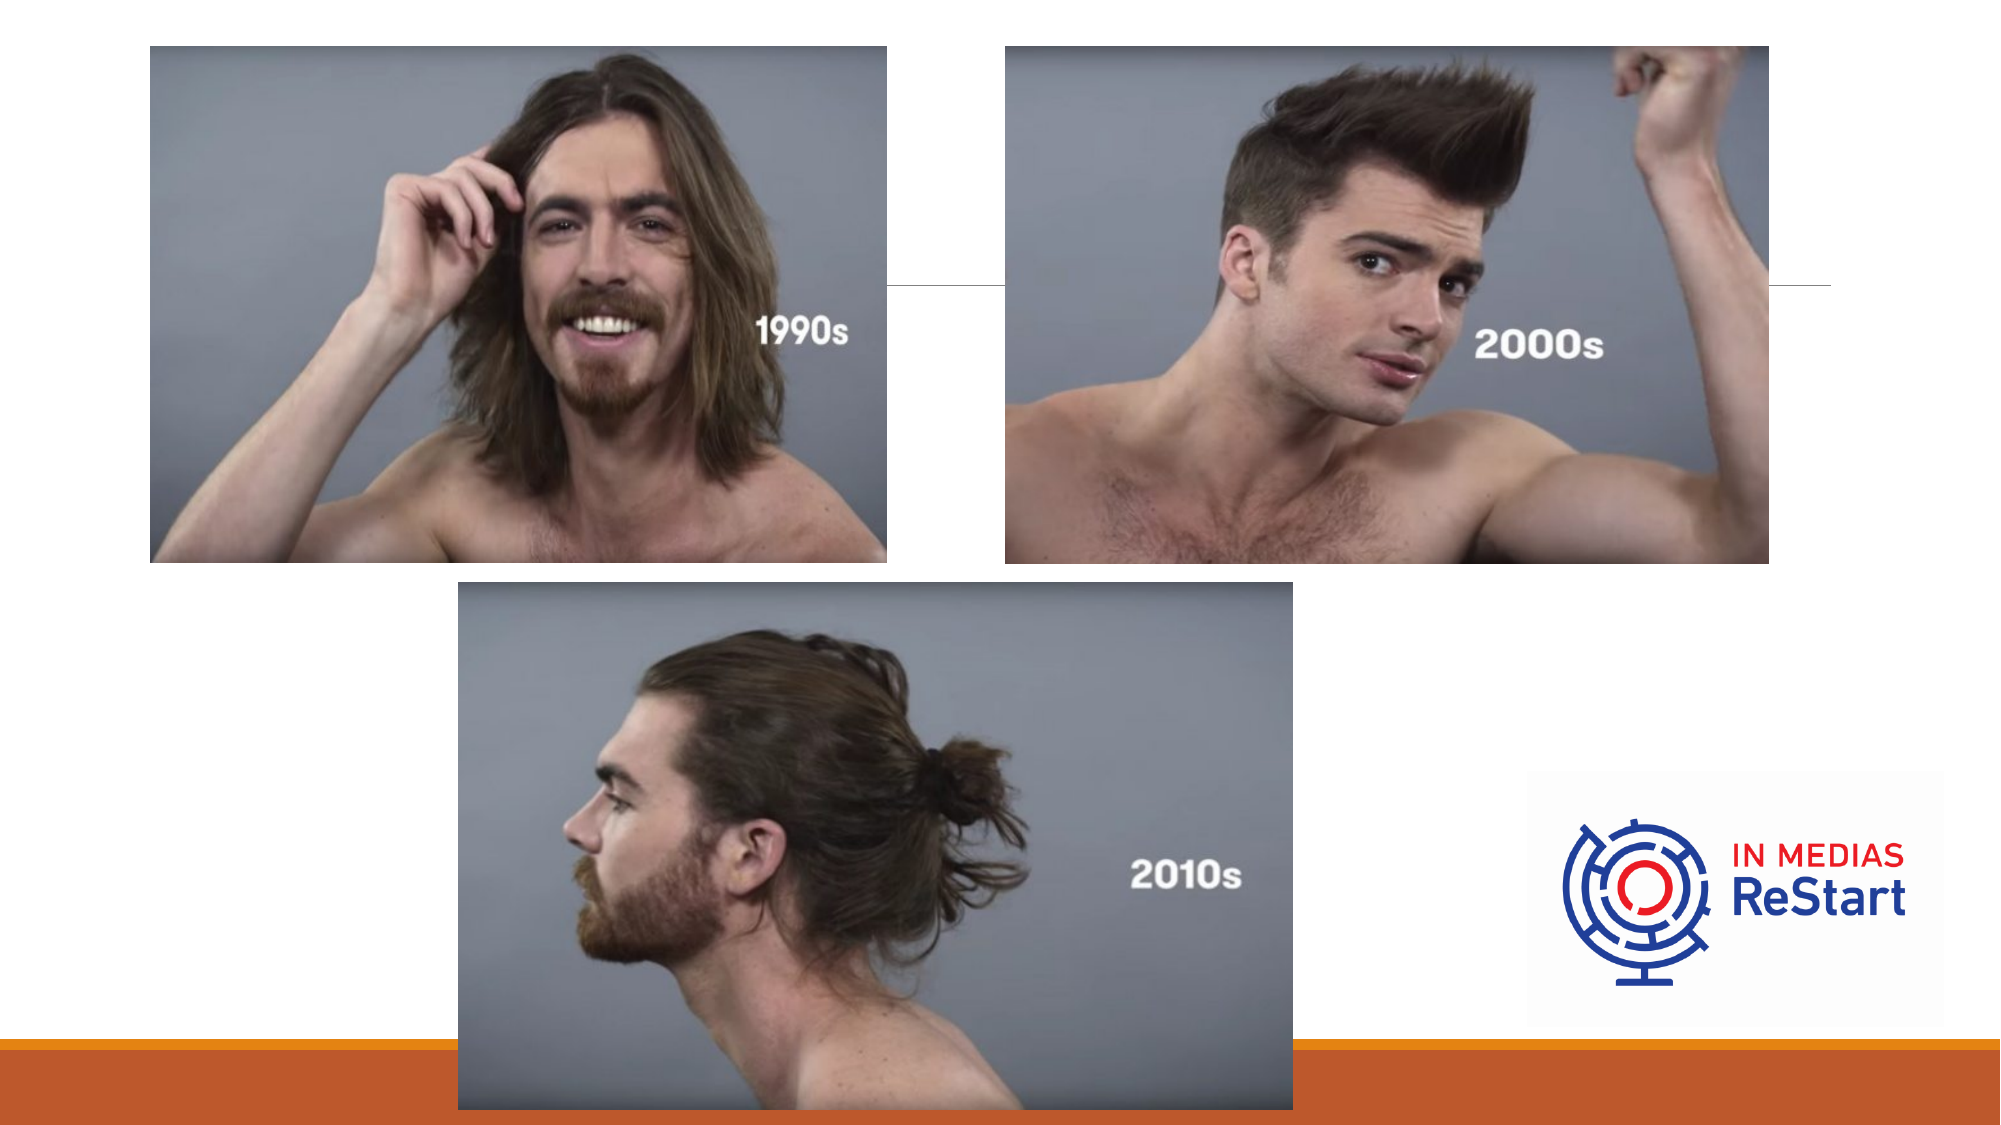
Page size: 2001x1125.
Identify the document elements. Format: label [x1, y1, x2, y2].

picture [457, 581, 1294, 1110]
picture [1004, 46, 1769, 564]
list [149, 46, 887, 563]
picture [1526, 770, 1945, 1028]
